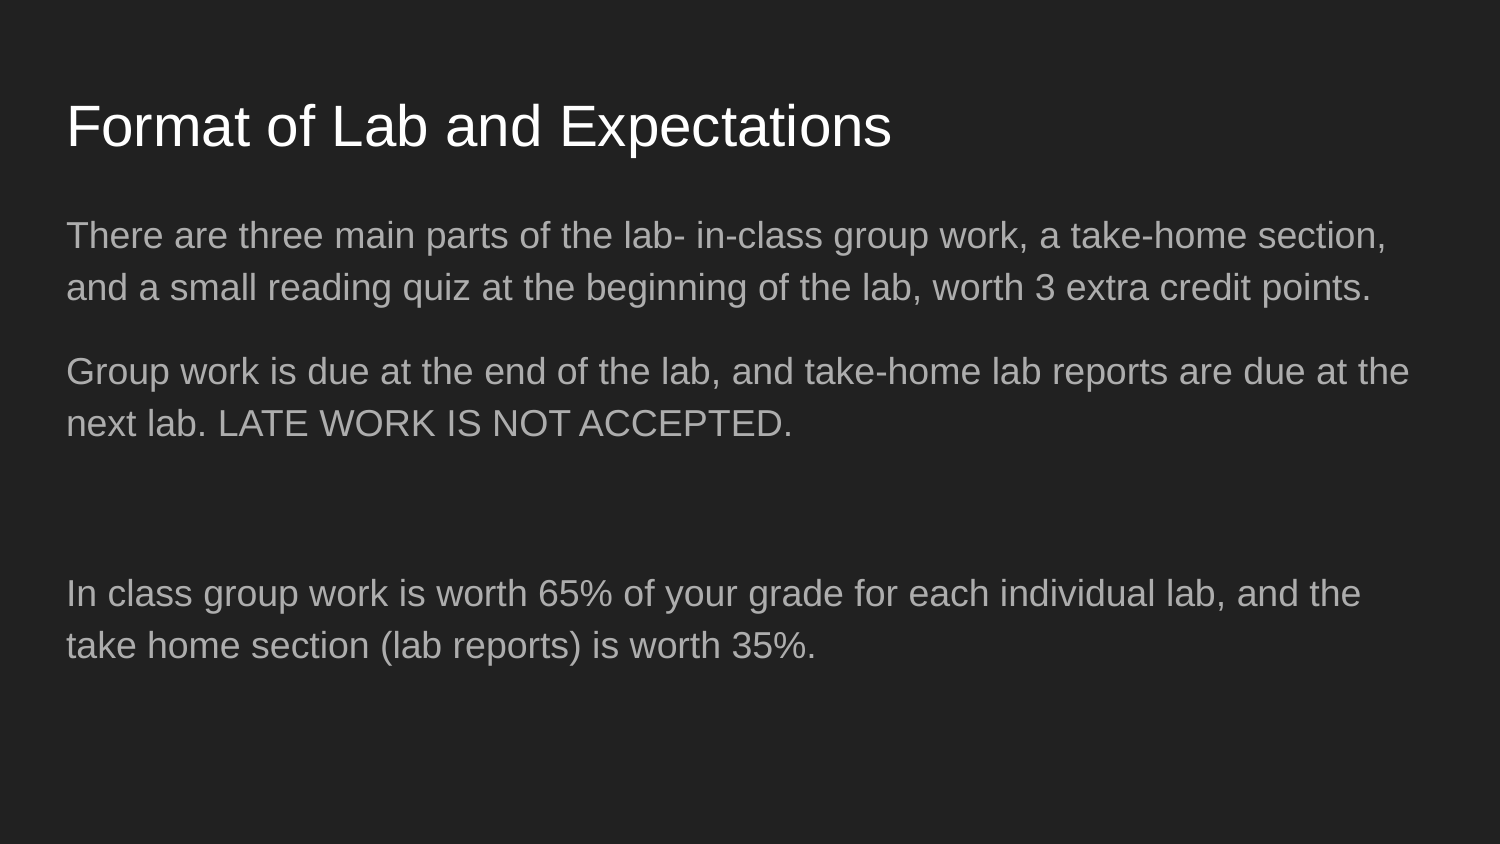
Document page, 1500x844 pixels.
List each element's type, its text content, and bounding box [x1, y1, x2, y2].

title Format of Lab and Expectations [51, 72, 1449, 167]
list There are three main parts of the lab- in-class group work, a take-home section, and a small reading quiz at the beginning of the lab, worth 3 extra credit points. Group work is due at the end of the lab, and take-home lab reports are due at the next lab. LATE WORK IS NOT ACCEPTED. In class group work is worth 65% of your grade for each individual lab, and the take home section (lab reports) is worth 35%. [51, 189, 1449, 750]
